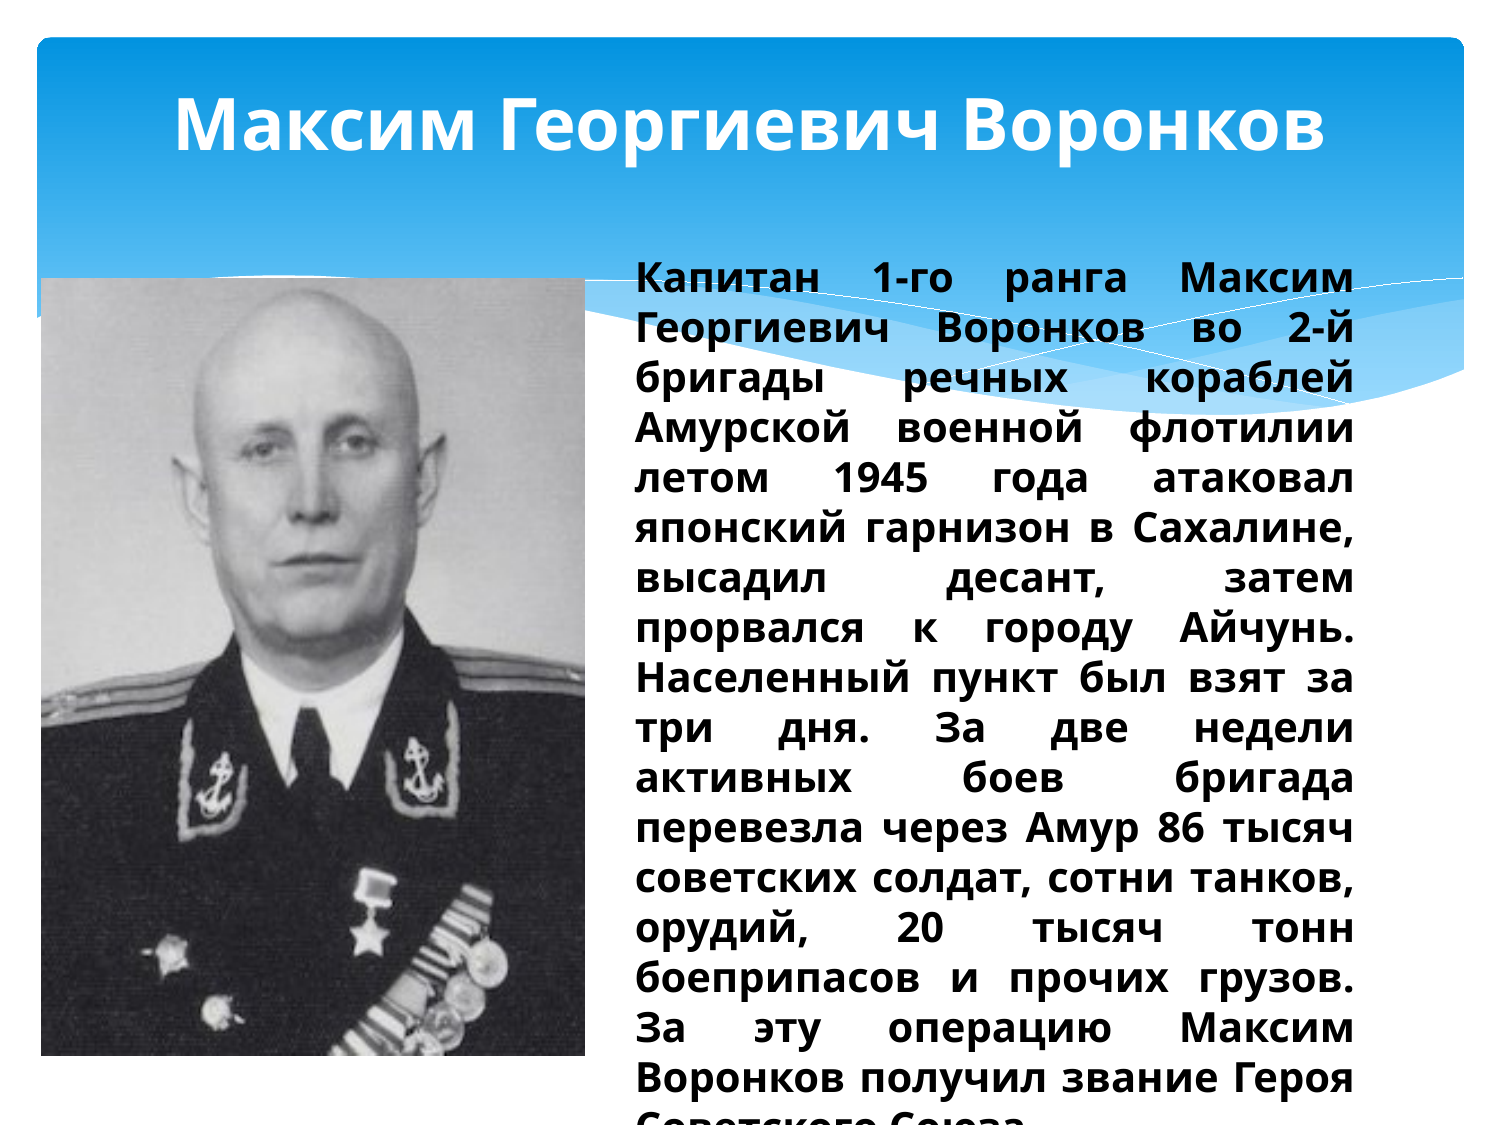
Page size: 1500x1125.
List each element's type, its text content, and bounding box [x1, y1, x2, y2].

text_box Капитан 1-го ранга Максим Георгиевич Воронков во 2-й бригады речных кораблей Амурской военной флотилии летом 1945 года атаковал японский гарнизон в Сахалине, высадил десант, затем прорвался к городу Айчунь. Населенный пункт был взят за три дня. За две недели активных боев бригада перевезла через Амур 86 тысяч советских солдат, сотни танков, орудий, 20 тысяч тонн боеприпасов и прочих грузов. За эту операцию Максим Воронков получил звание Героя Советского Союза. [620, 243, 1370, 1125]
title Максим Георгиевич Воронков [75, 55, 1425, 261]
picture [41, 278, 585, 1057]
